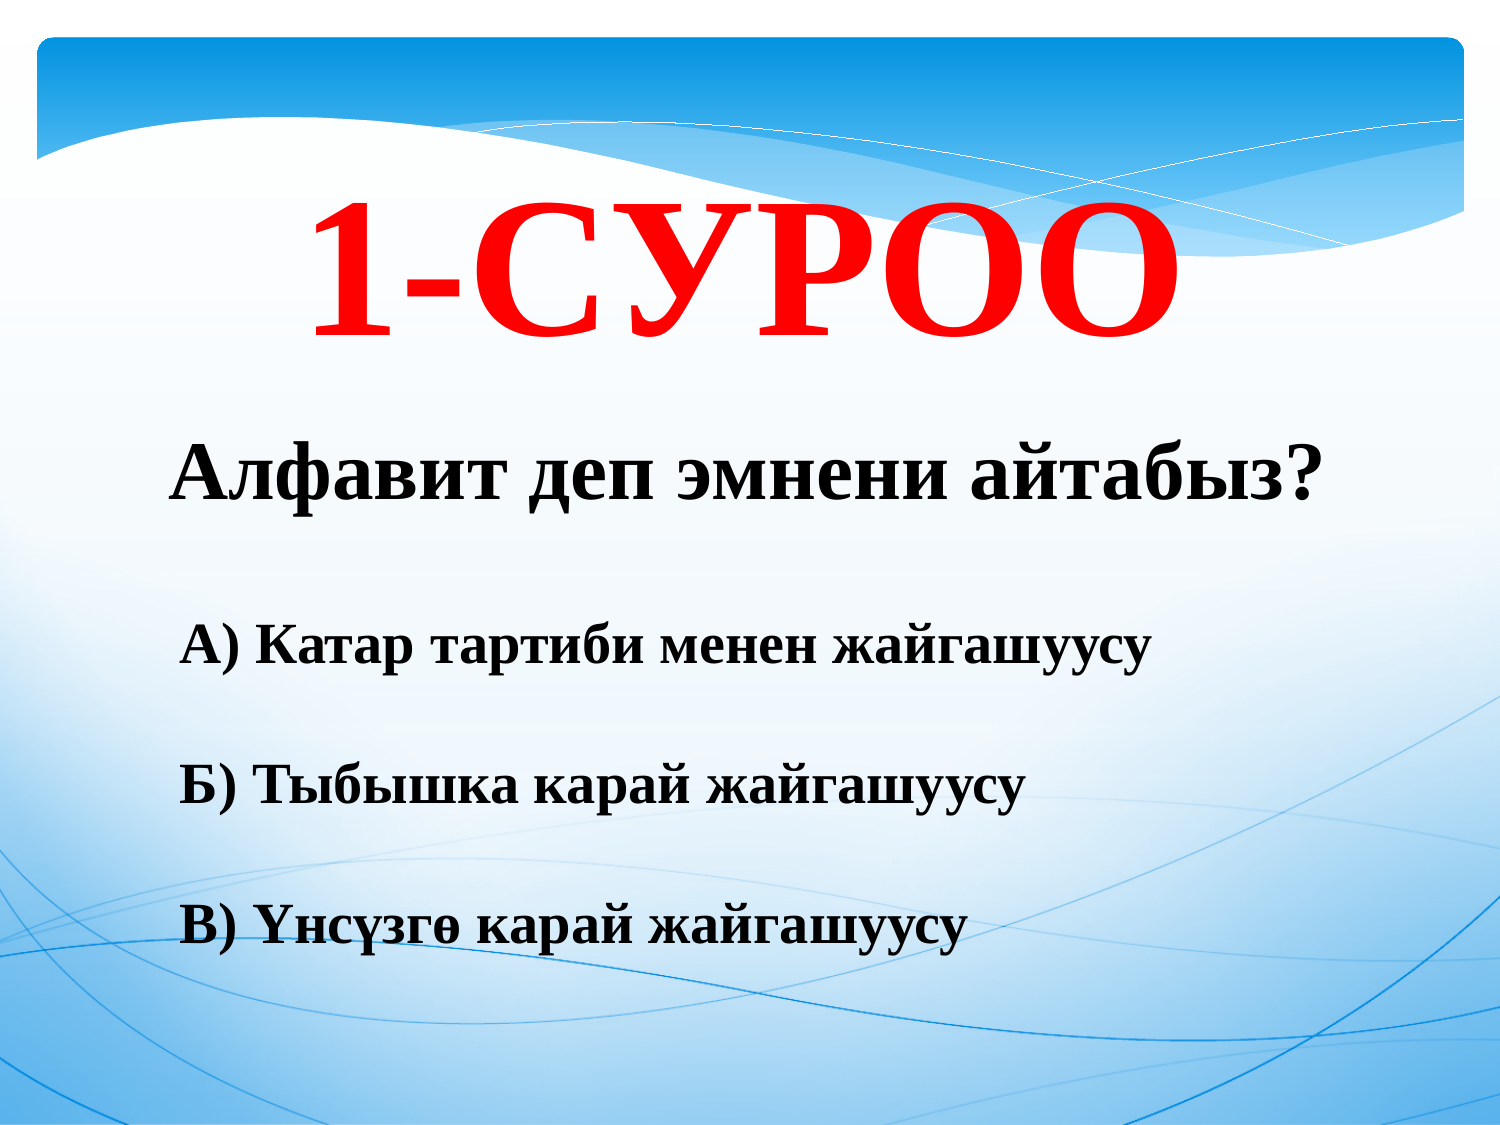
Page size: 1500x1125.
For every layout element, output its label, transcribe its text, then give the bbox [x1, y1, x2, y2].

text_box 1-СУРОО [286, 127, 1203, 383]
text_box А) Катар тартиби менен жайгашуусу Б) Тыбышка карай жайгашуусу В) Үнсүзгө карай жайгашуусу [165, 597, 1169, 963]
text_box Алфавит деп эмнени айтабыз? [153, 408, 1341, 524]
